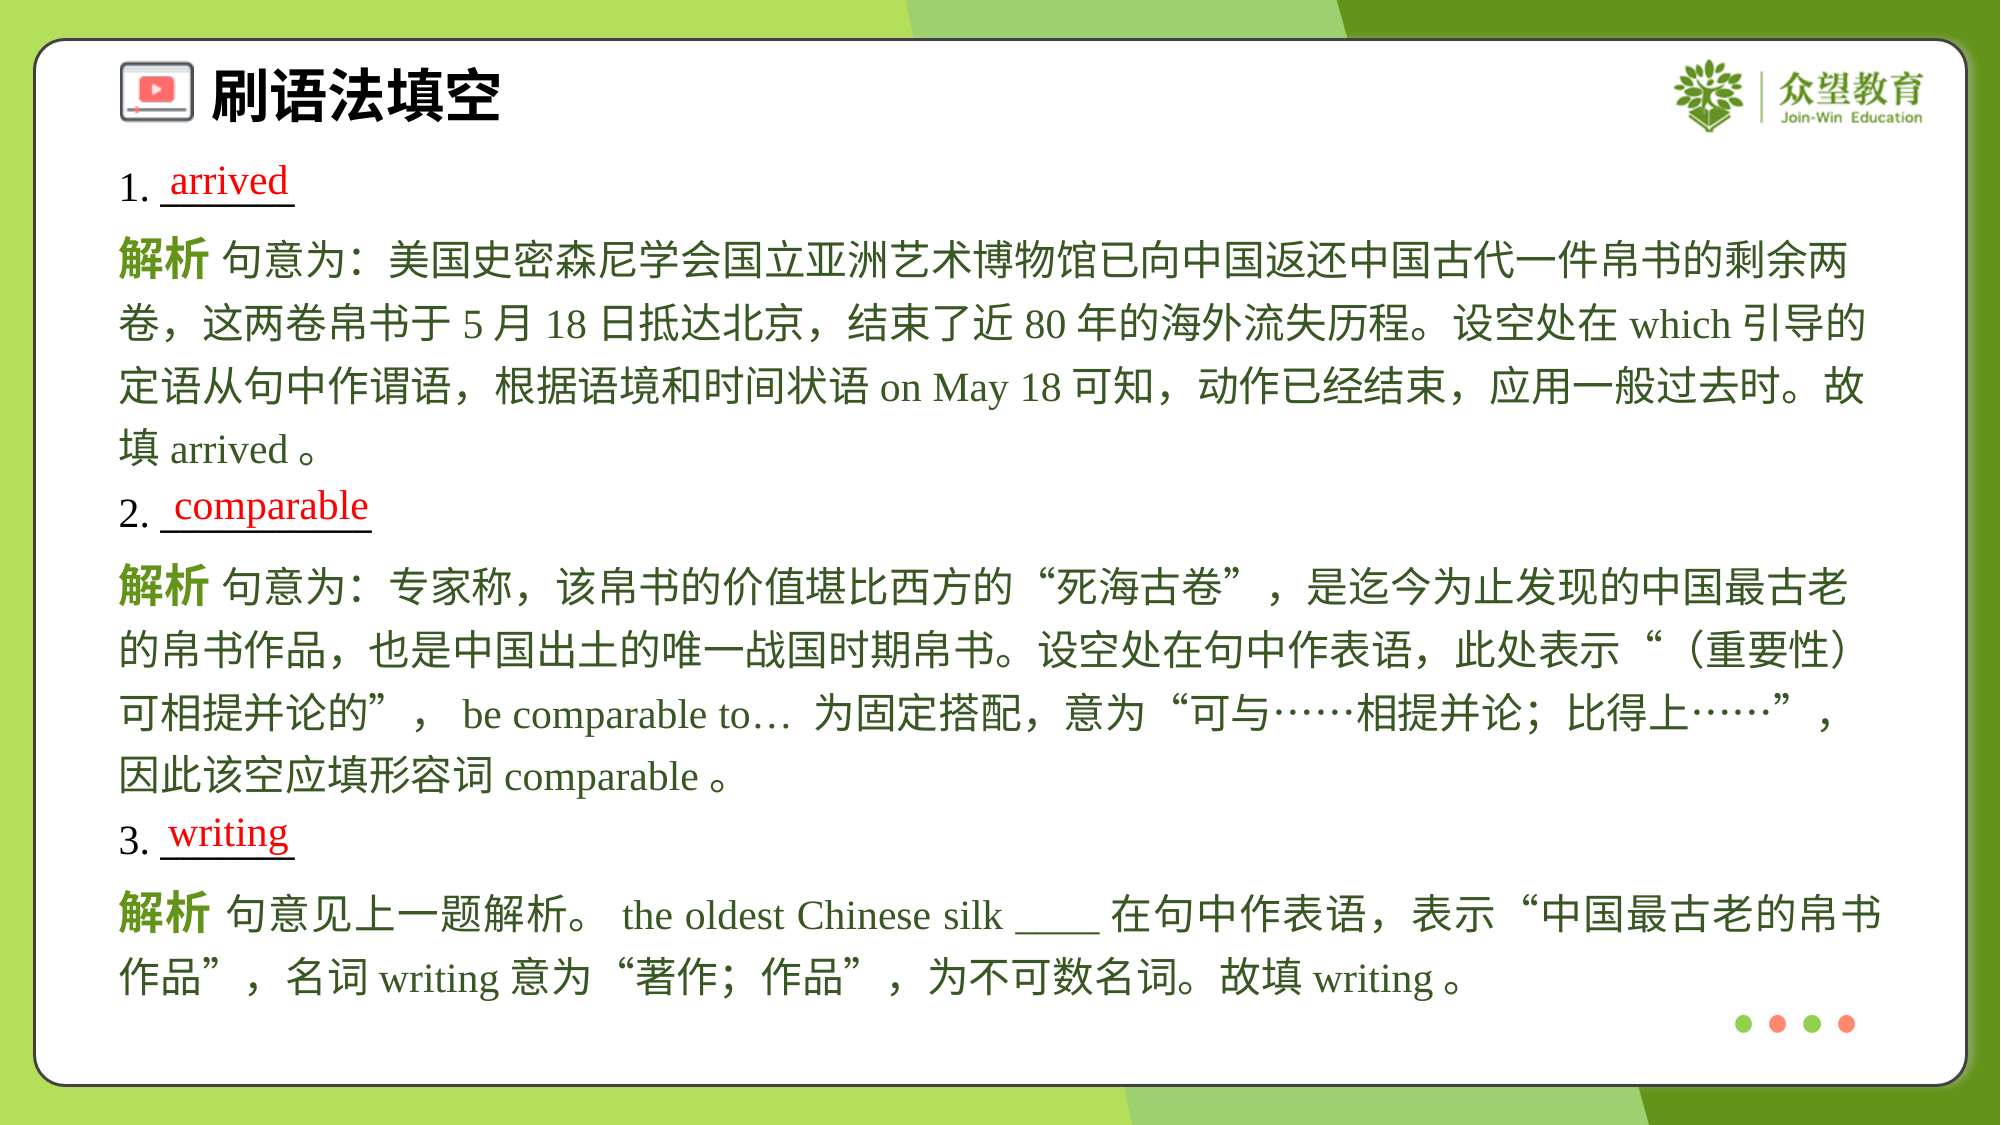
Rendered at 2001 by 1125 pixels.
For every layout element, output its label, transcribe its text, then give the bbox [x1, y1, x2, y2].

text_box comparable [170, 464, 374, 523]
text_box 3. _______ [118, 800, 1883, 858]
text_box 解析 句意为：美国史密森尼学会国立亚洲艺术博物馆已向中国返还中国古代一件帛书的剩余两卷，这两卷帛书于5月18日抵达北京，结束了近80年的海外流失历程。设空处在which引导的定语从句中作谓语，根据语境和时间状语on May 18可知，动作已经结束，应用一般过去时。故填arrived。 [118, 215, 1883, 468]
text_box arrived [165, 140, 293, 199]
text_box 2. ___________ [118, 473, 1883, 531]
text_box 解析 句意为：专家称，该帛书的价值堪比西方的“死海古卷”，是迄今为止发现的中国最古老的帛书作品，也是中国出土的唯一战国时期帛书。设空处在句中作表语，此处表示“（重要性）可相提并论的”，be comparable to… 为固定搭配，意为“可与……相提并论；比得上……”，因此该空应填形容词comparable。 [118, 542, 1883, 795]
text_box 解析 句意见上一题解析。the oldest Chinese silk ____在句中作表语，表示“中国最古老的帛书作品”，名词writing意为“著作；作品”，为不可数名词。故填writing。 [118, 869, 1883, 997]
picture [0, 0, 2000, 1125]
text_box 1. _______ [118, 146, 1883, 204]
text_box writing [163, 792, 294, 850]
